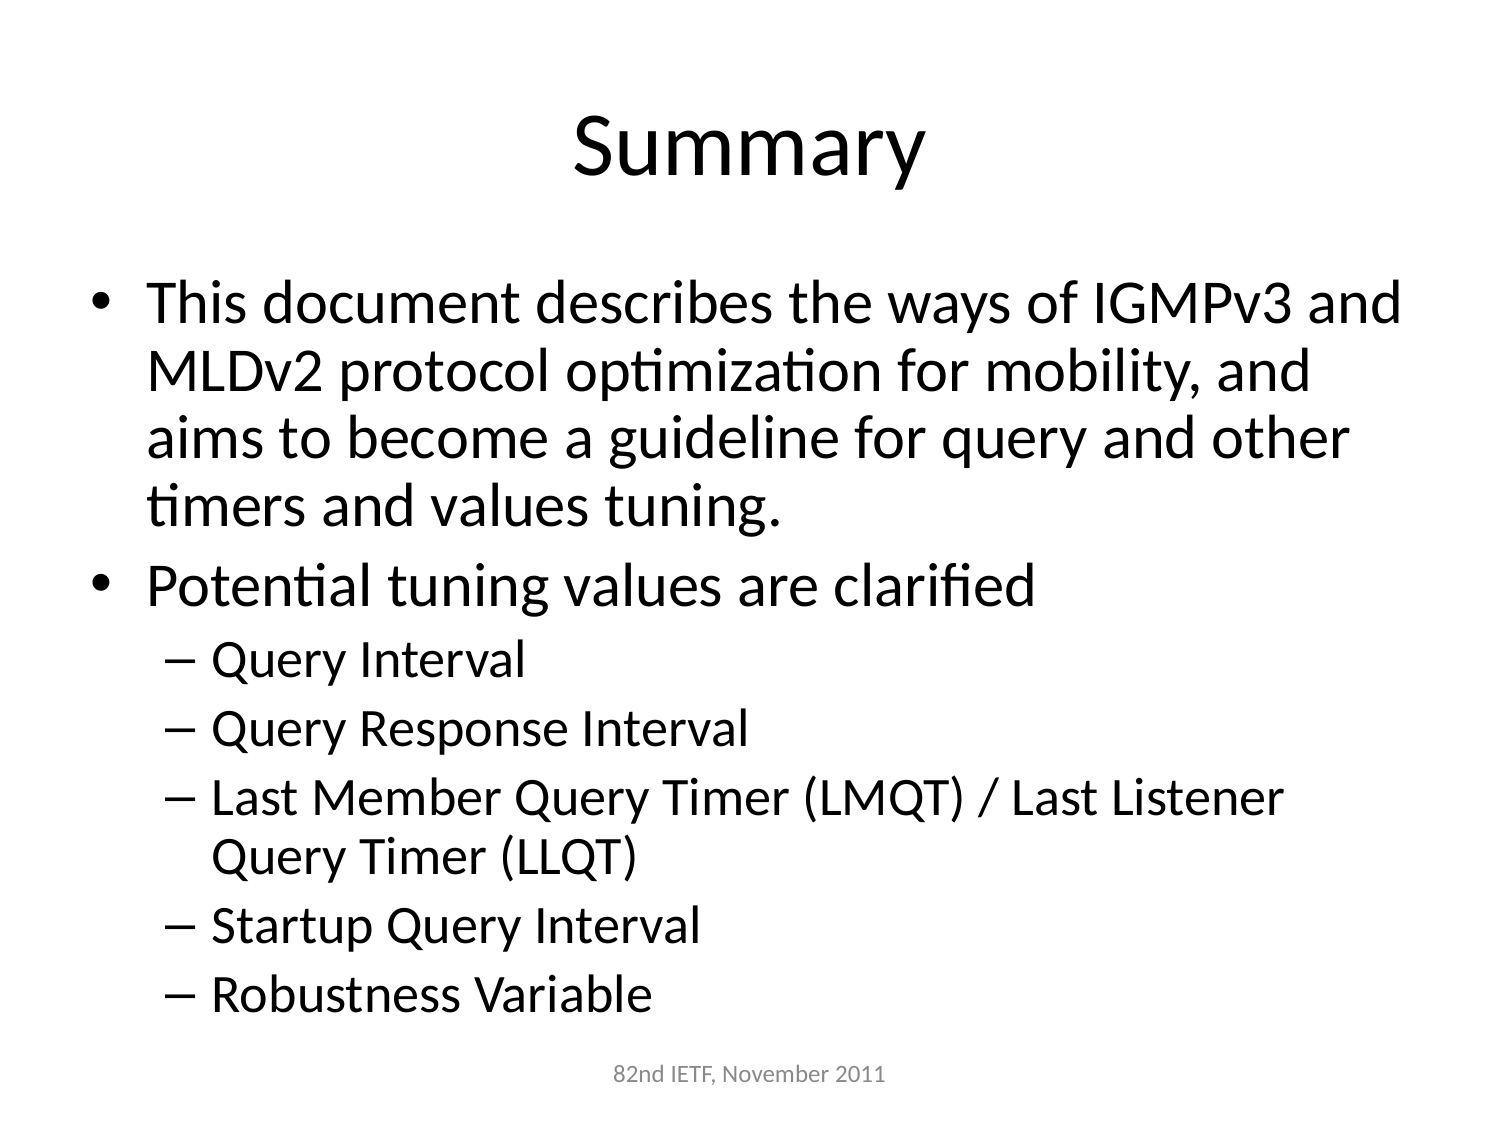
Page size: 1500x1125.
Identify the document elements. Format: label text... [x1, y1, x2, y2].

footer 82nd IETF, November 2011 [512, 1042, 988, 1103]
title Summary [74, 44, 1426, 233]
list This document describes the ways of IGMPv3 and MLDv2 protocol optimization for mobility, and aims to become a guideline for query and other timers and values tuning. Potential tuning values are clarified Query Interval Query Response Interval Last Member Query Timer (LMQT) / Last Listener Query Timer (LLQT) Startup Query Interval Robustness Variable [74, 262, 1426, 1066]
